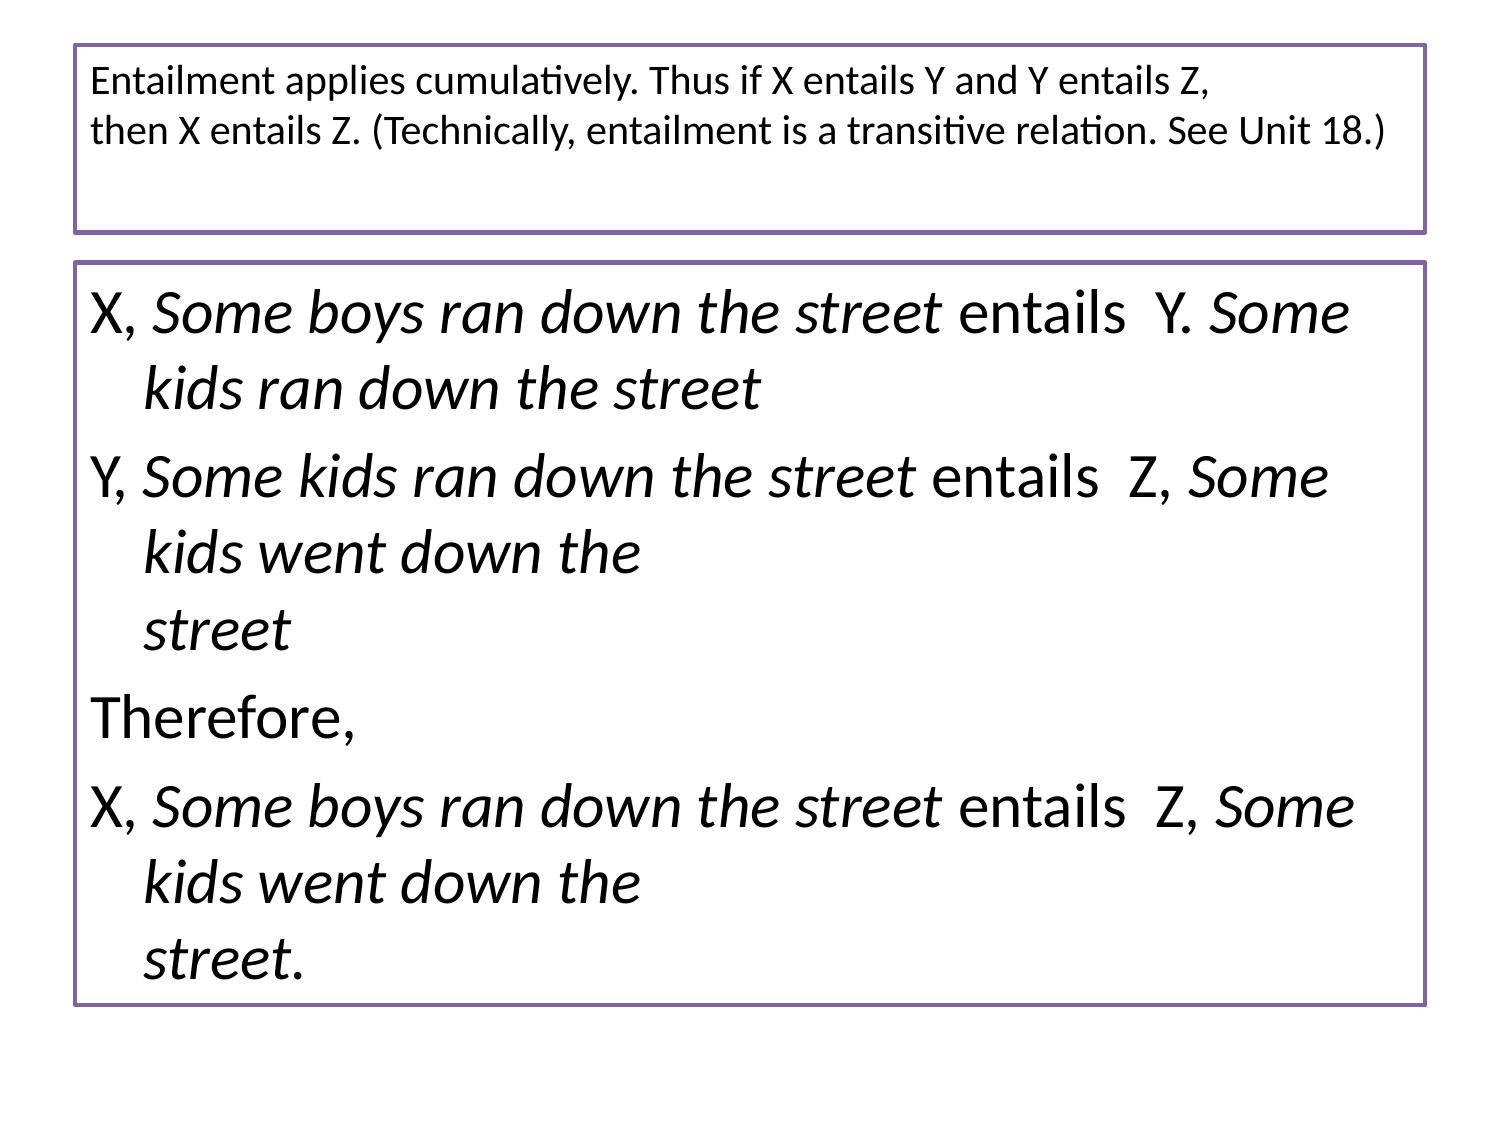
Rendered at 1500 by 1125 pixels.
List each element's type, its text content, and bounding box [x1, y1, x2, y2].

title Entailment applies cumulatively. Thus if X entails Y and Y entails Z, then X entails Z. (Technically, entailment is a transitive relation. See Unit 18.) [73, 43, 1427, 235]
list X, Some boys ran down the street entails Y. Some kids ran down the street Y, Some kids ran down the street entails Z, Some kids went down the street Therefore, X, Some boys ran down the street entails Z, Some kids went down the street. [73, 260, 1427, 1007]
